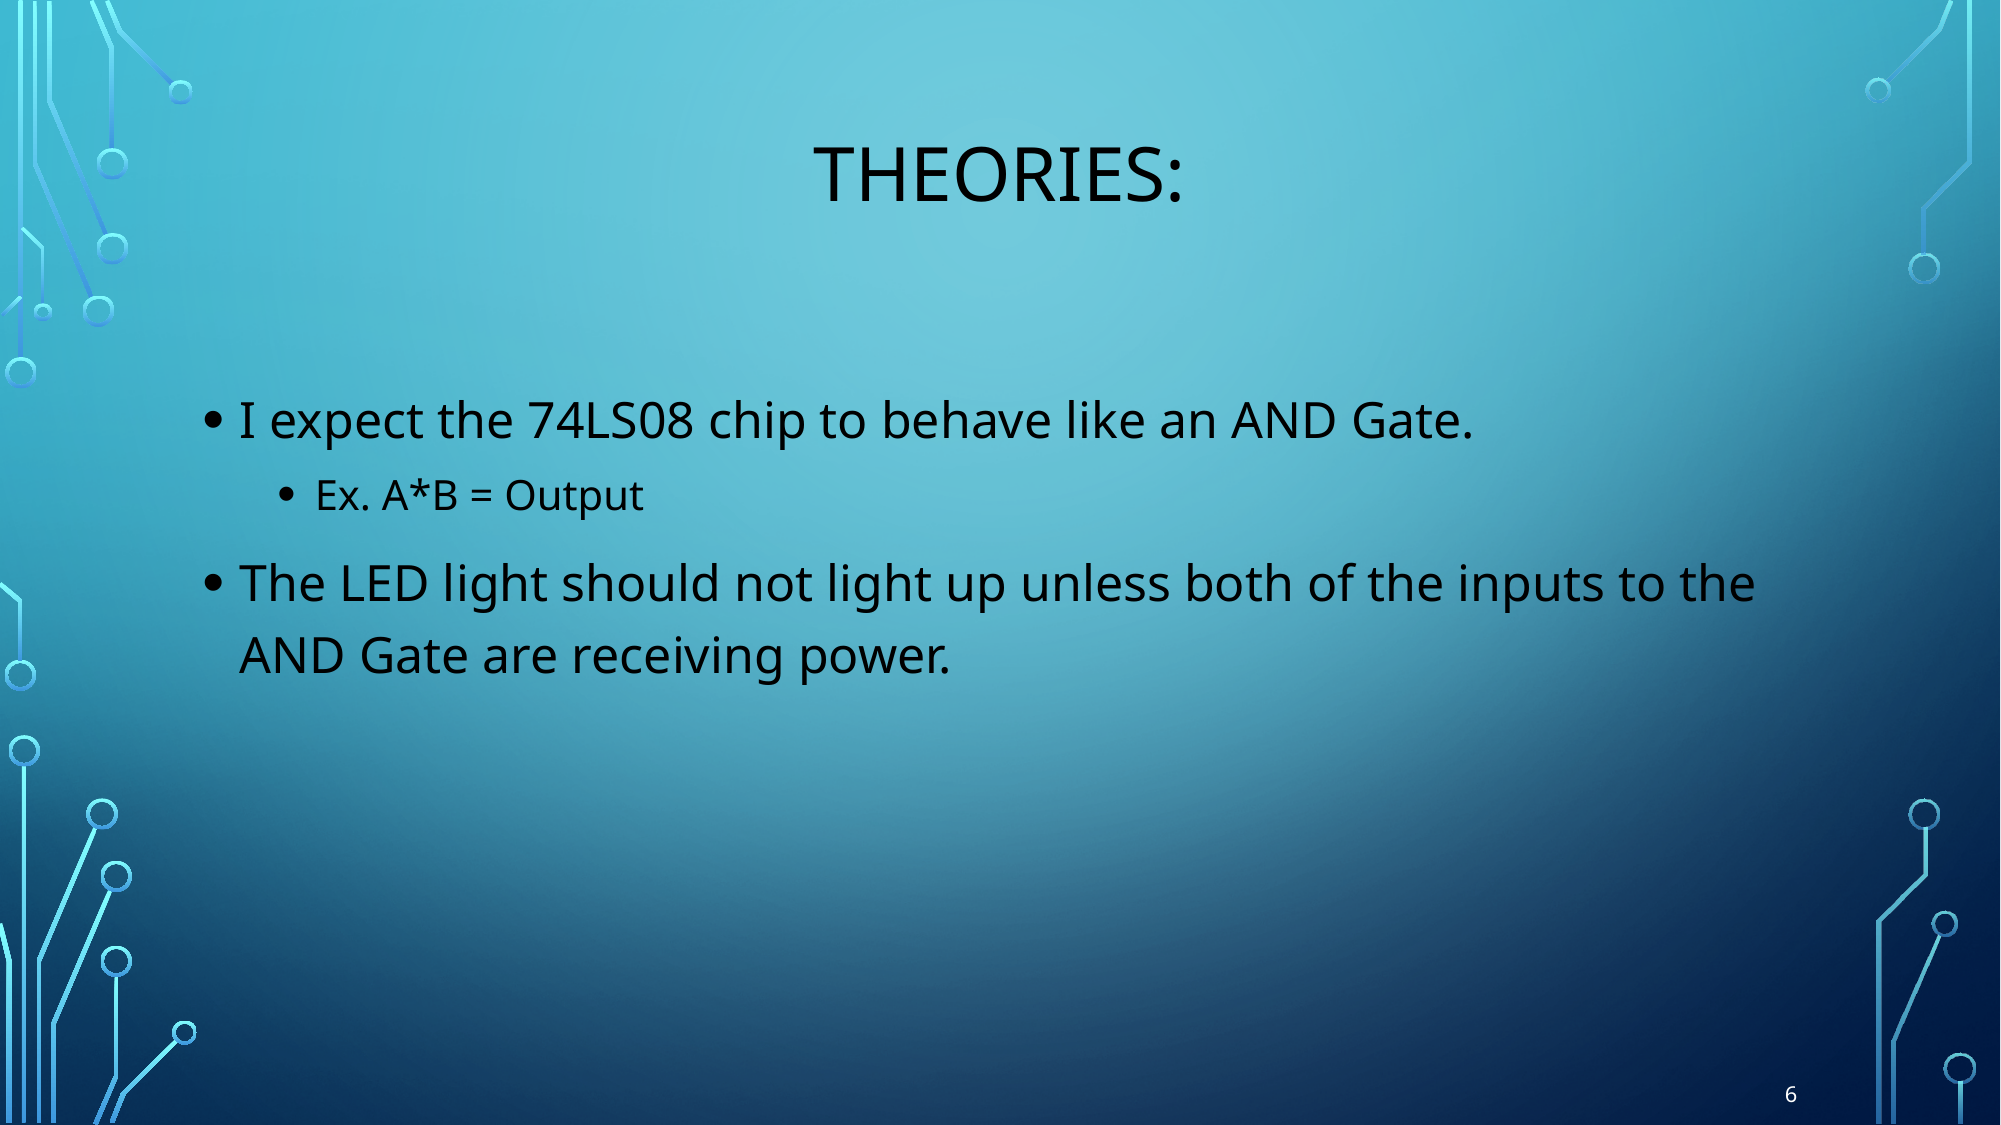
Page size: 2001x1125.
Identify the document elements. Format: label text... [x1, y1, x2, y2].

slide_number 6 [1685, 1065, 1813, 1125]
title Theories: [187, 101, 1813, 344]
list I expect the 74LS08 chip to behave like an AND Gate. Ex. A*B = Output The LED light should not light up unless both of the inputs to the AND Gate are receiving power. [187, 369, 1813, 950]
